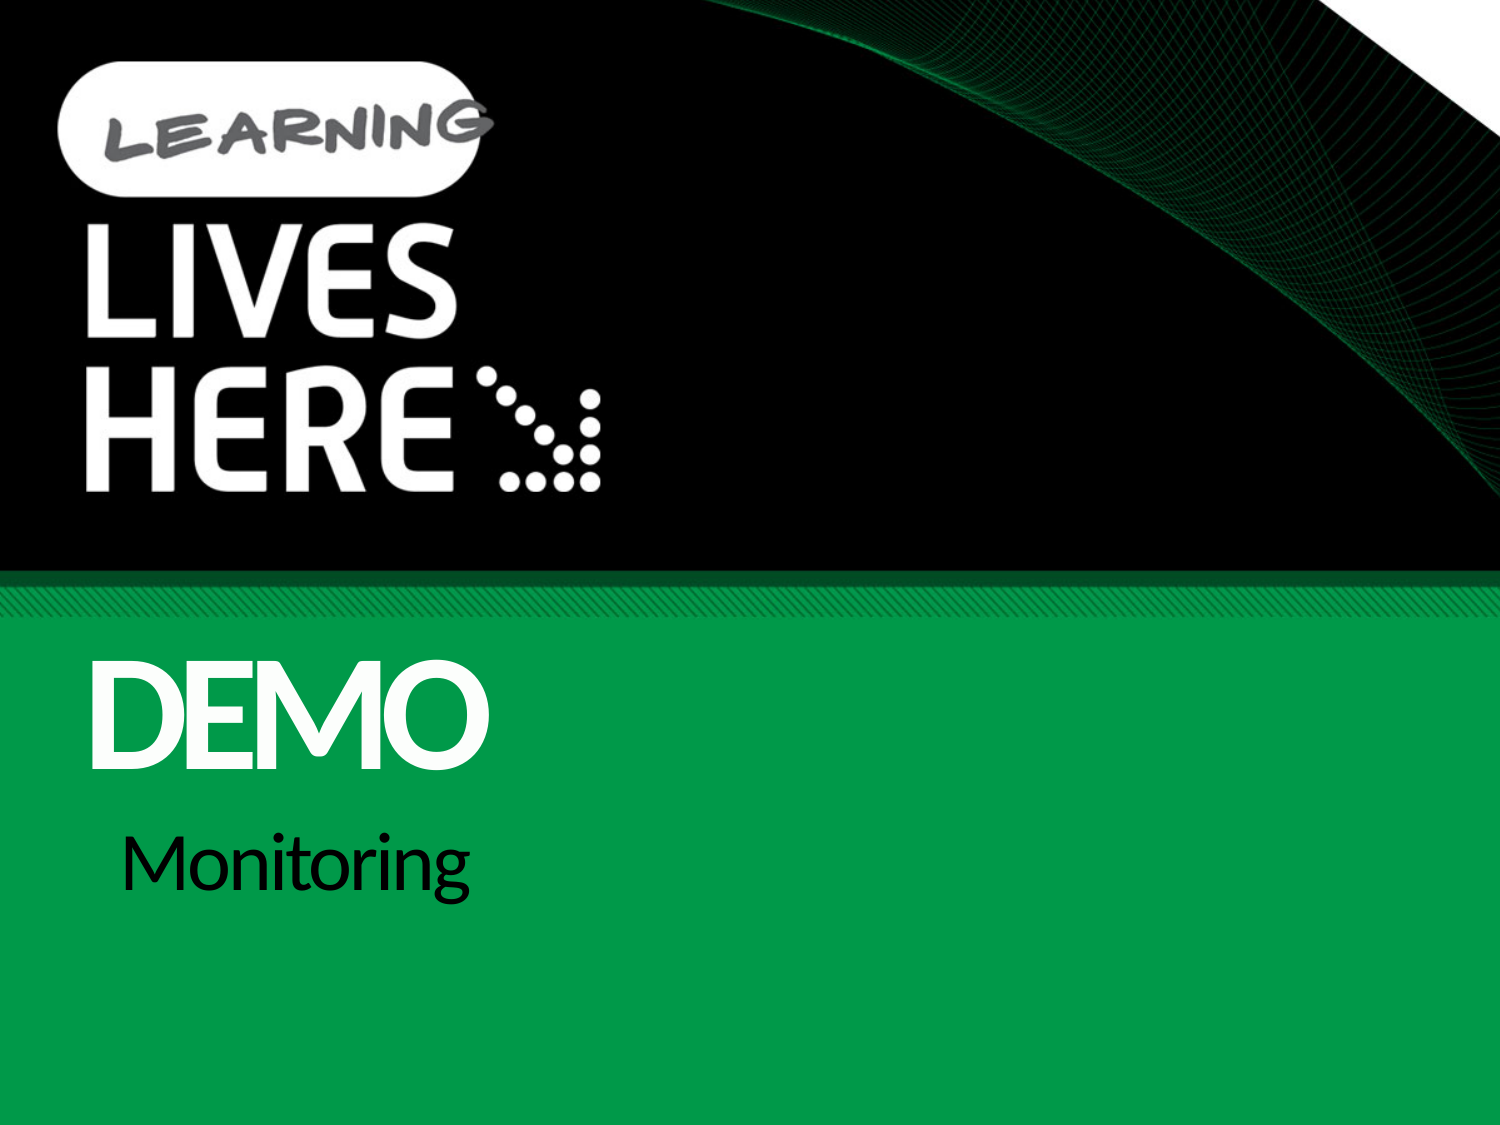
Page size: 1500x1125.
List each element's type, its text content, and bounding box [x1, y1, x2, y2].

list DEMO [83, 625, 1344, 800]
title Monitoring [119, 818, 1375, 943]
picture [0, 0, 1500, 1125]
